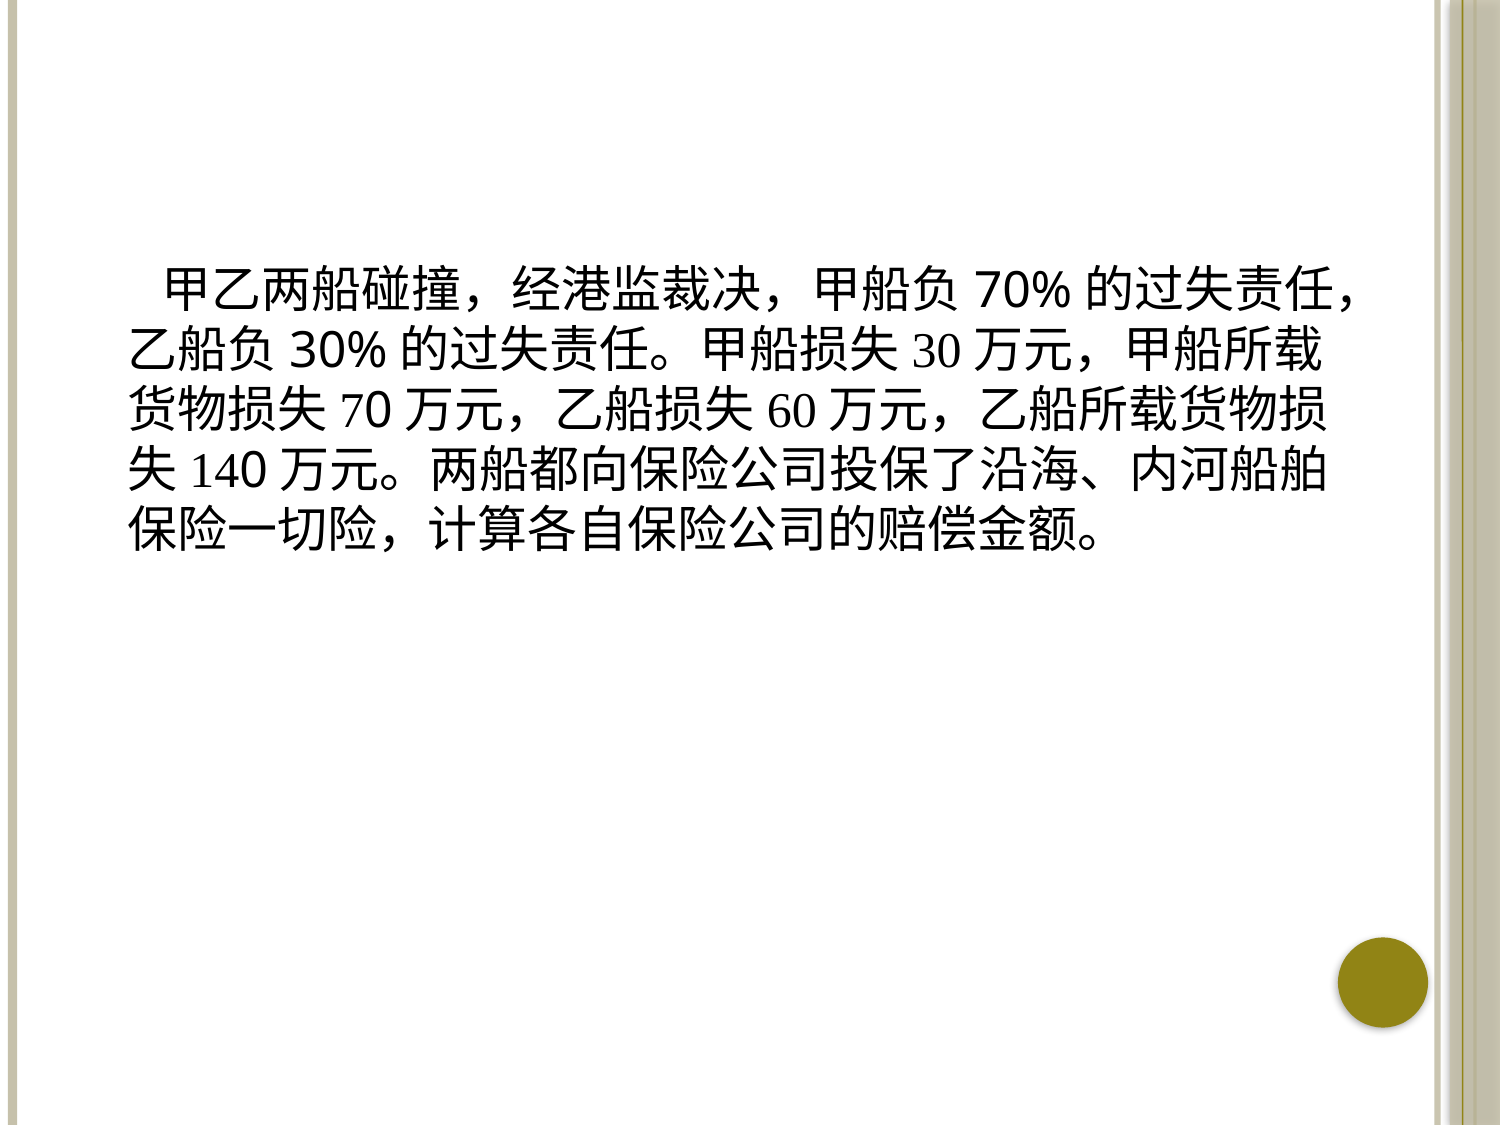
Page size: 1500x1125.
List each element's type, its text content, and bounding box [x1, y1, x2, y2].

list 甲乙两船碰撞，经港监裁决，甲船负70%的过失责任，乙船负30%的过失责任。甲船损失30万元，甲船所载货物损失70万元，乙船损失60万元，乙船所载货物损失140万元。两船都向保险公司投保了沿海、内河船舶保险一切险，计算各自保险公司的赔偿金额。 [111, 249, 1388, 1048]
